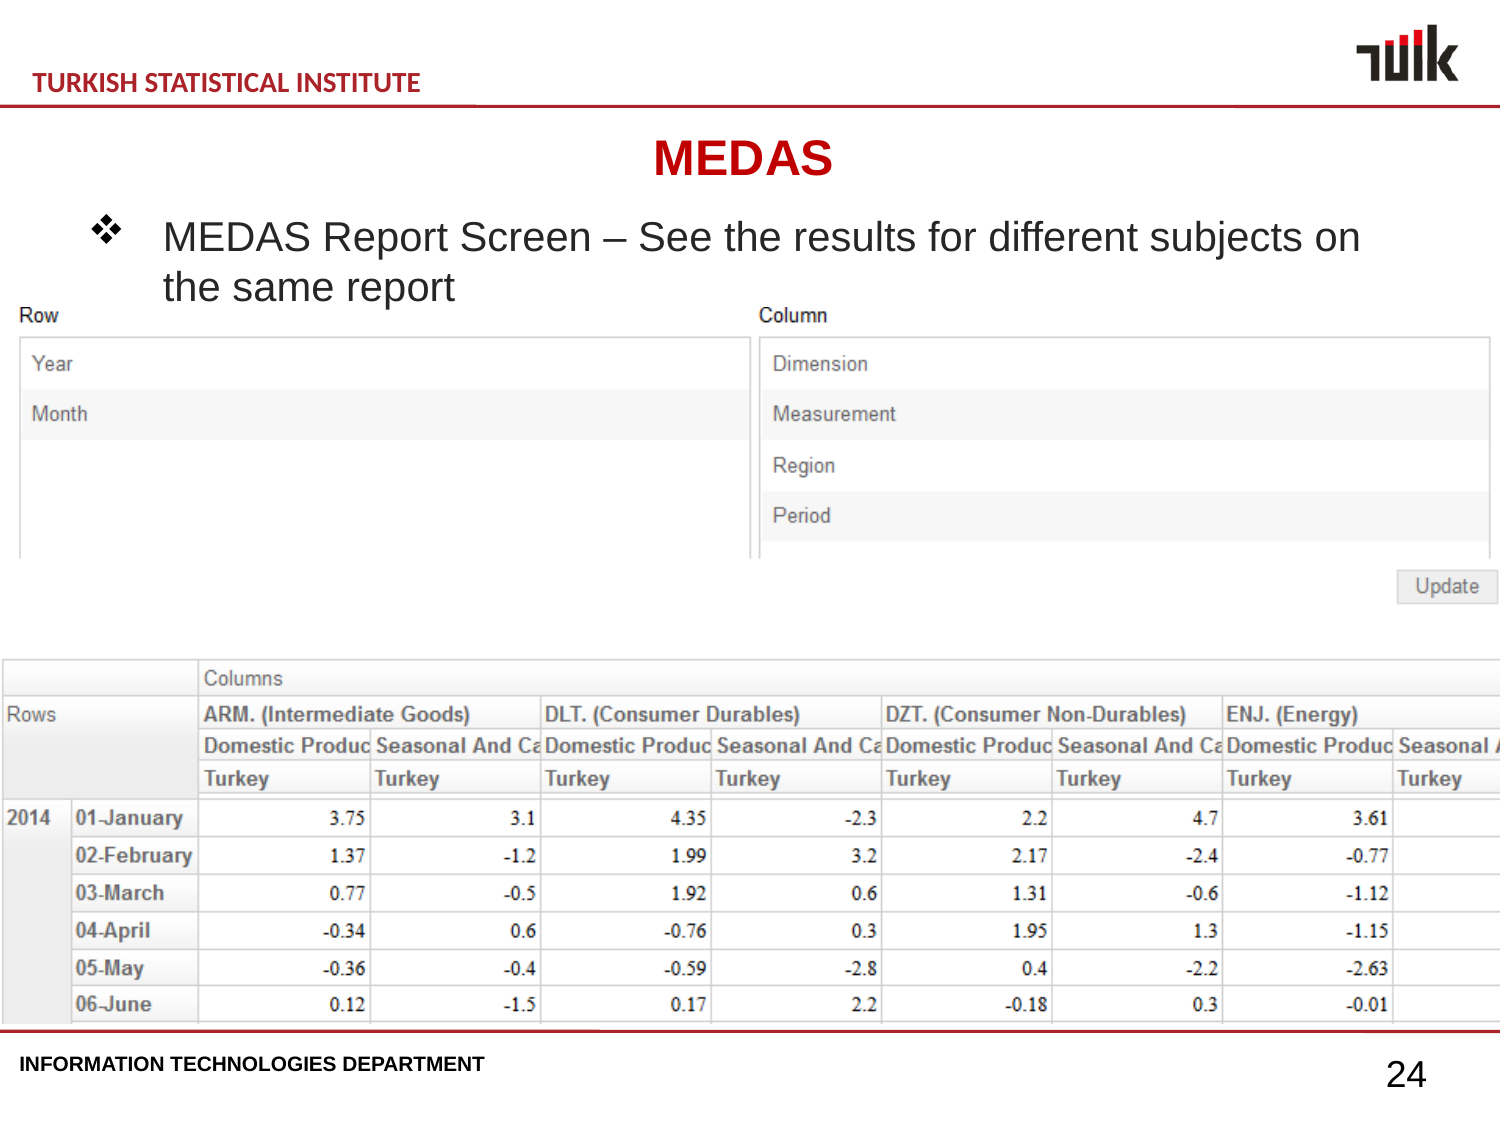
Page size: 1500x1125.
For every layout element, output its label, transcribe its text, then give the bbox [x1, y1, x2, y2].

text_box MEDAS Report Screen – See the results for different subjects on the same report [73, 125, 1424, 306]
text_box MEDAS [58, 118, 1430, 194]
picture [1352, 19, 1464, 85]
picture [0, 307, 1500, 1024]
